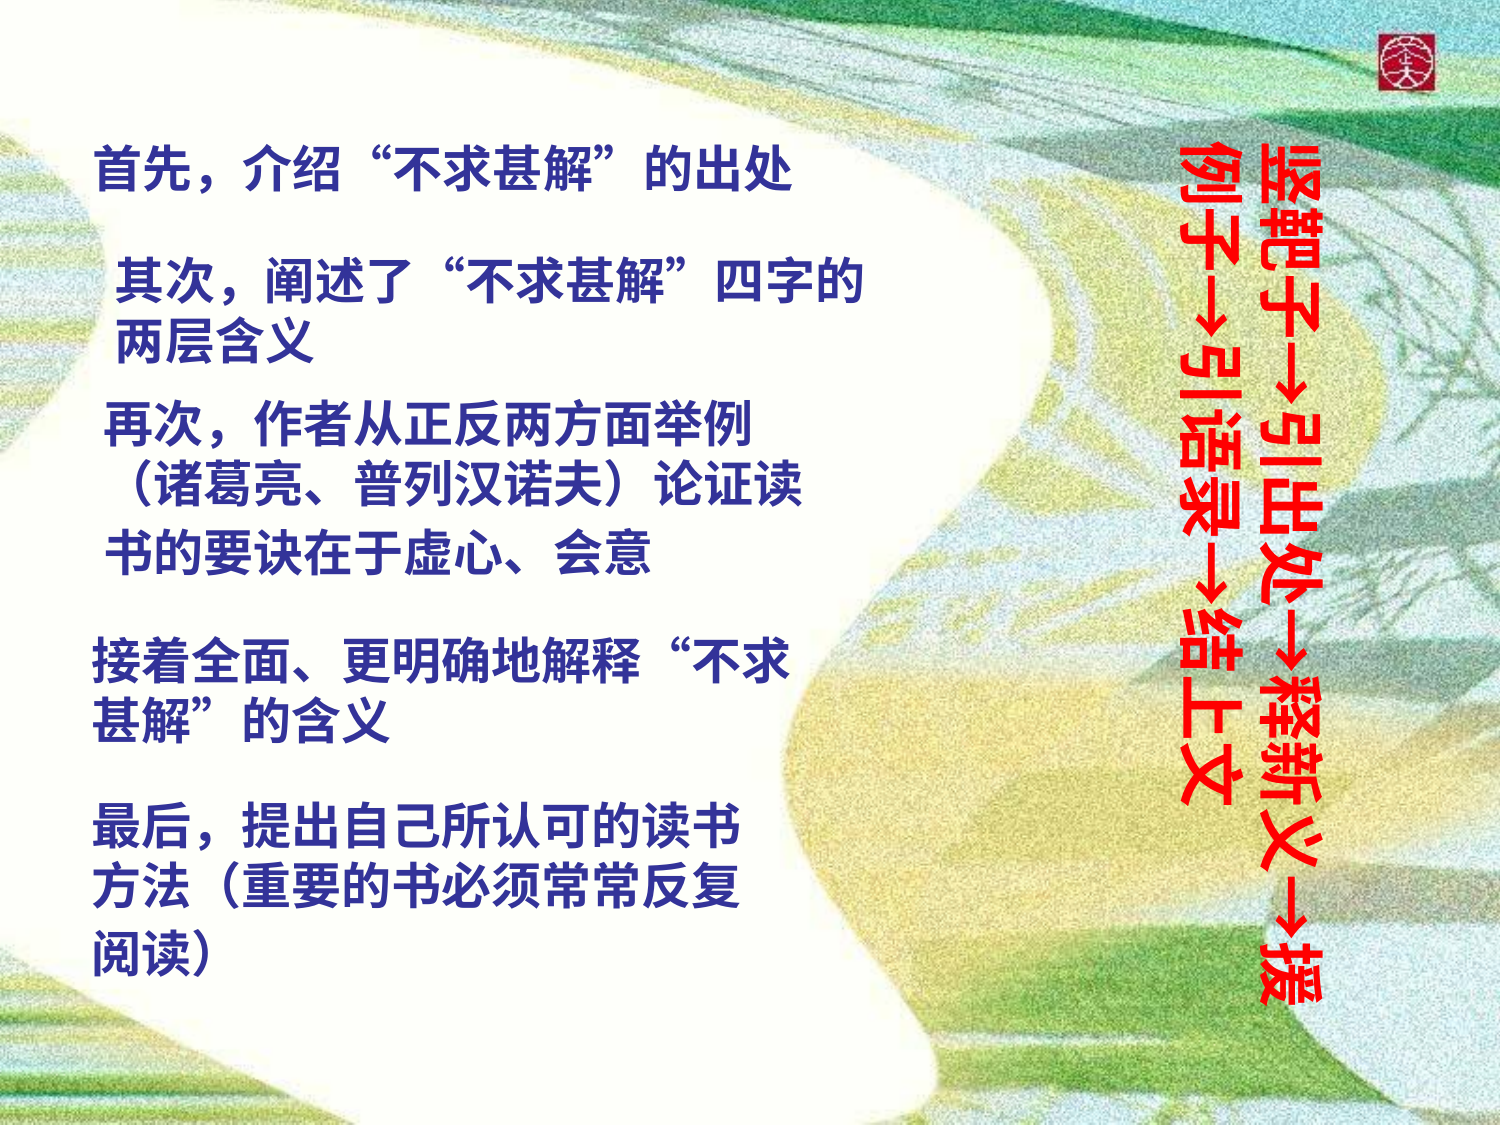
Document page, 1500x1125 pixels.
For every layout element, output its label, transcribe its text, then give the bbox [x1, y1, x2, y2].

text_box 接着全面、更明确地解释“不求甚解”的含义 [76, 621, 822, 757]
picture [0, 0, 1500, 1125]
text_box 再次，作者从正反两方面举例（诸葛亮、普列汉诺夫）论证读书的要诀在于虚心、会意 [88, 385, 833, 591]
text_box 最后，提出自己所认可的读书方法（重要的书必须常常反复阅读） [76, 787, 798, 992]
text_box 其次，阐述了“不求甚解”四字的两层含义 [100, 242, 928, 377]
text_box 竖靶子→引出处→释新义→援例子→引语录→结上文 [1150, 125, 1341, 1024]
text_box 首先，介绍“不求甚解”的出处 [78, 130, 817, 206]
